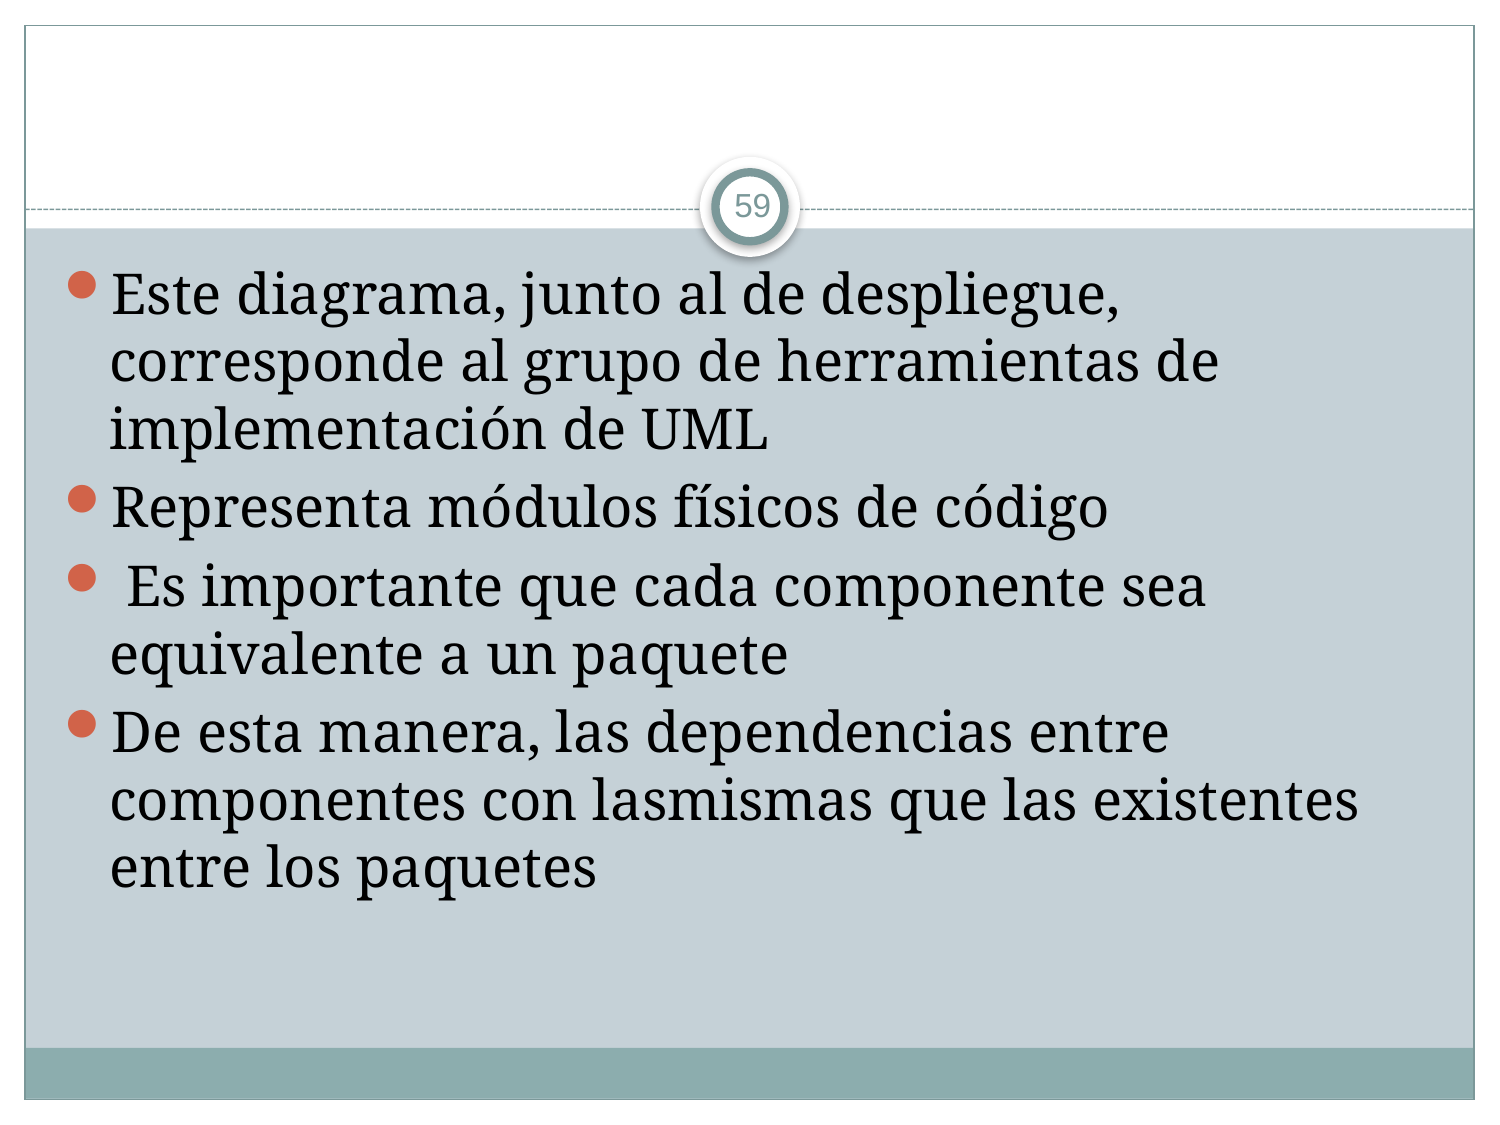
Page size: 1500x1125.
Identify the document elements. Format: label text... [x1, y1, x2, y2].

list Este diagrama, junto al de despliegue, corresponde al grupo de herramientas de implementación de UML Representa módulos físicos de código Es importante que cada componente sea equivalente a un paquete De esta manera, las dependencias entre componentes con lasmismas que las existentes entre los paquetes [49, 250, 1445, 1001]
slide_number 59 [715, 168, 791, 241]
